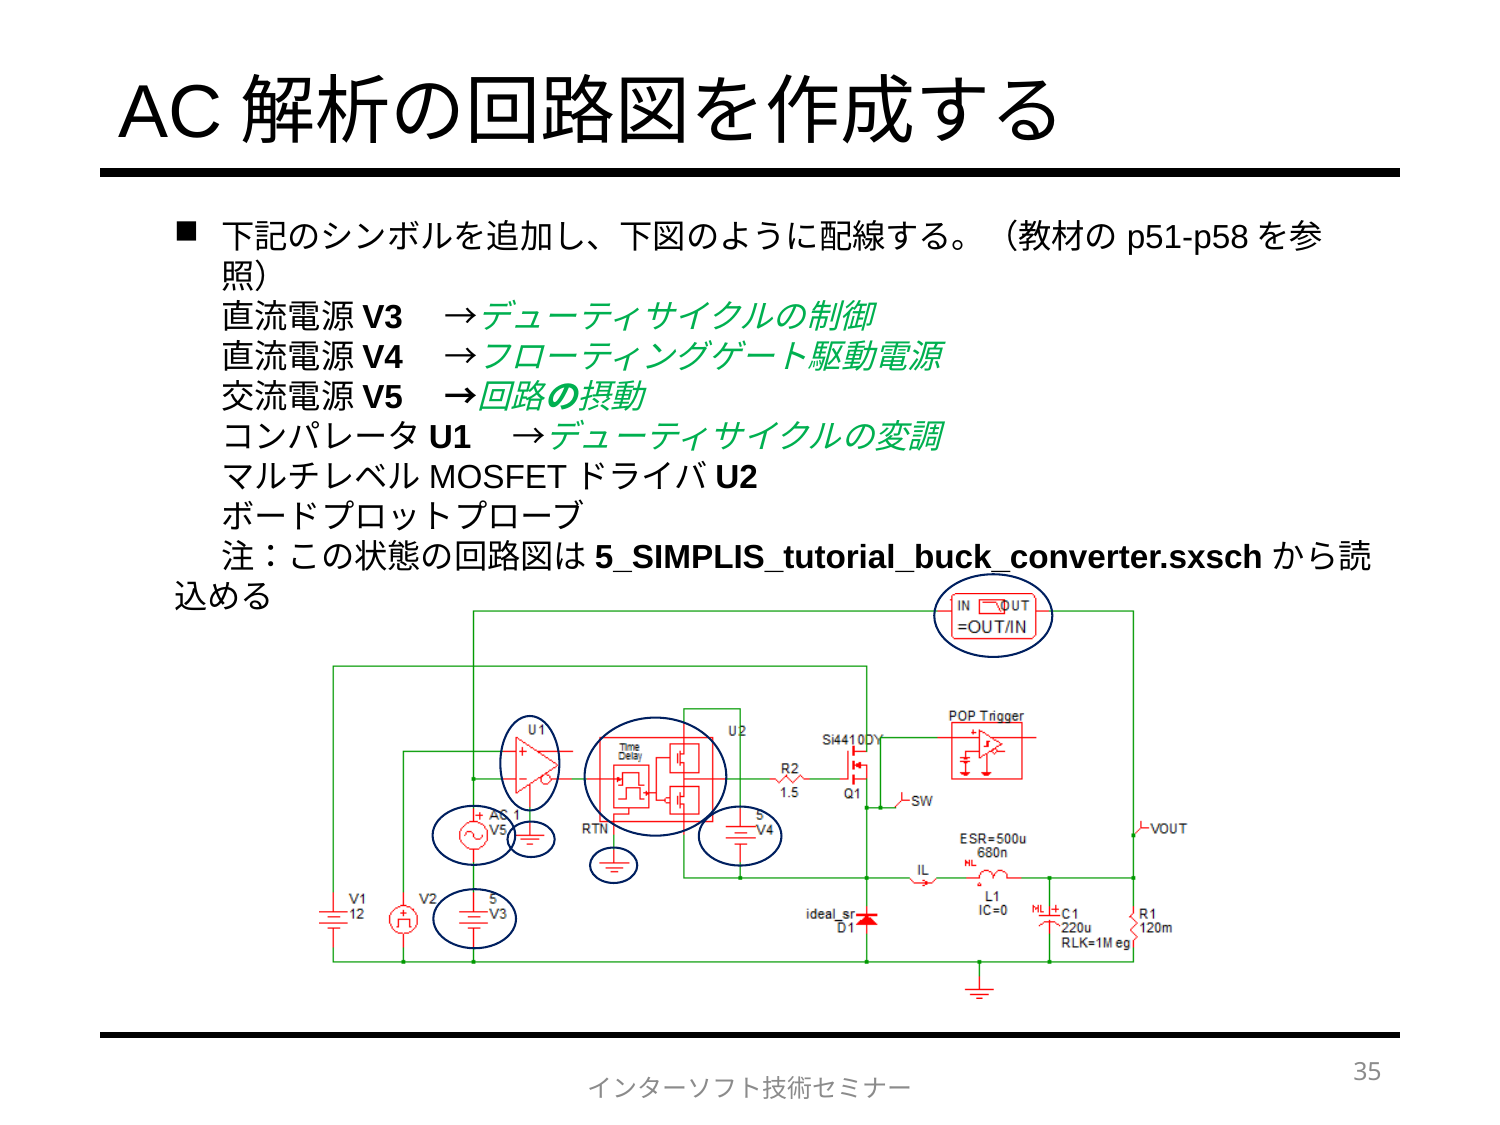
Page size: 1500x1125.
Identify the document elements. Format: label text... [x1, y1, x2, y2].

title AC解析の回路図を作成する [103, 59, 1403, 167]
footer インターソフト技術セミナー [496, 1057, 1004, 1118]
text_box 下記のシンボルを追加し、下図のように配線する。（教材のp51-p58を参照） 直流電源V3 →デューティサイクルの制御 直流電源V4 →フローティングゲート駆動電源 交流電源V5 →回路の摂動 コンパレータU1 →デューティサイクルの変調 マルチレベルMOSFETドライバU2 ボードプロットプローブ 注：この状態の回路図は5_SIMPLIS_tutorial_buck_converter.sxschから読込める [159, 208, 1397, 622]
text_box [942, 573, 1045, 593]
slide_number 35 [1059, 1042, 1397, 1103]
picture [319, 593, 1188, 999]
